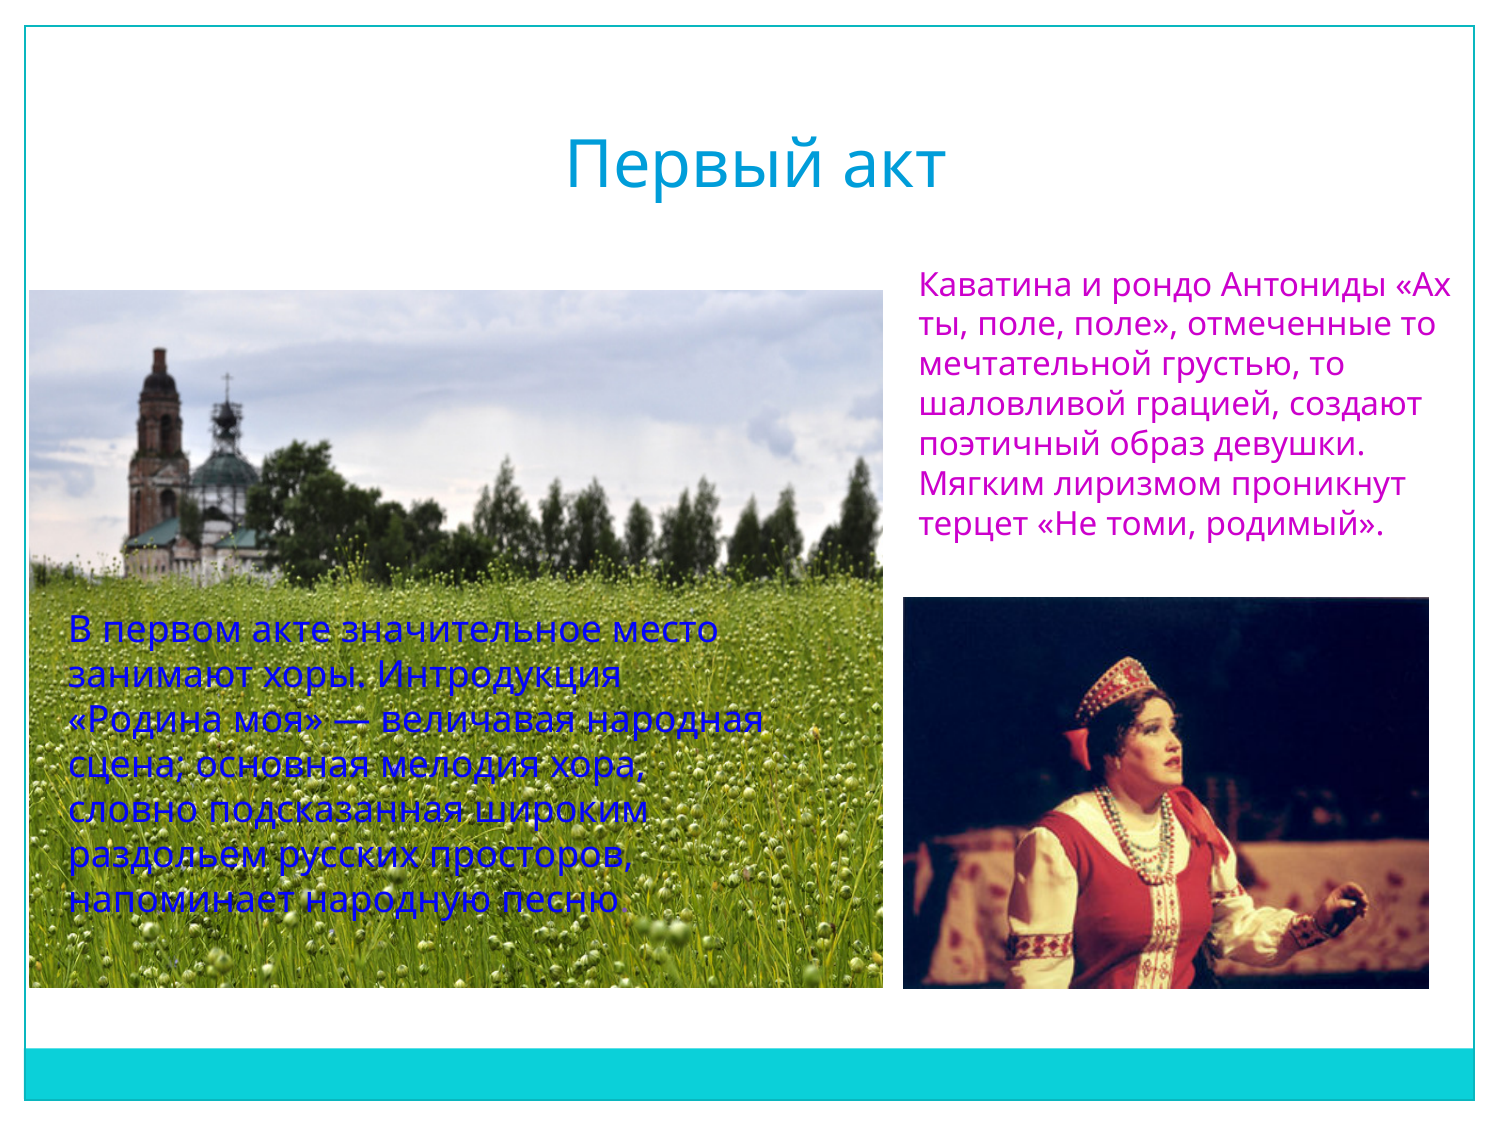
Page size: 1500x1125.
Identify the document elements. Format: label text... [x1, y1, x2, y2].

text_box Первый акт [549, 113, 963, 209]
picture [29, 290, 884, 988]
picture [903, 597, 1429, 989]
text_box Каватина и рондо Антониды «Ах ты, поле, поле», отмеченные то мечтательной грустью, то шаловливой грацией, создают поэтичный образ девушки. Мягким лиризмом проникнут терцет «Не томи, родимый». [903, 255, 1500, 550]
